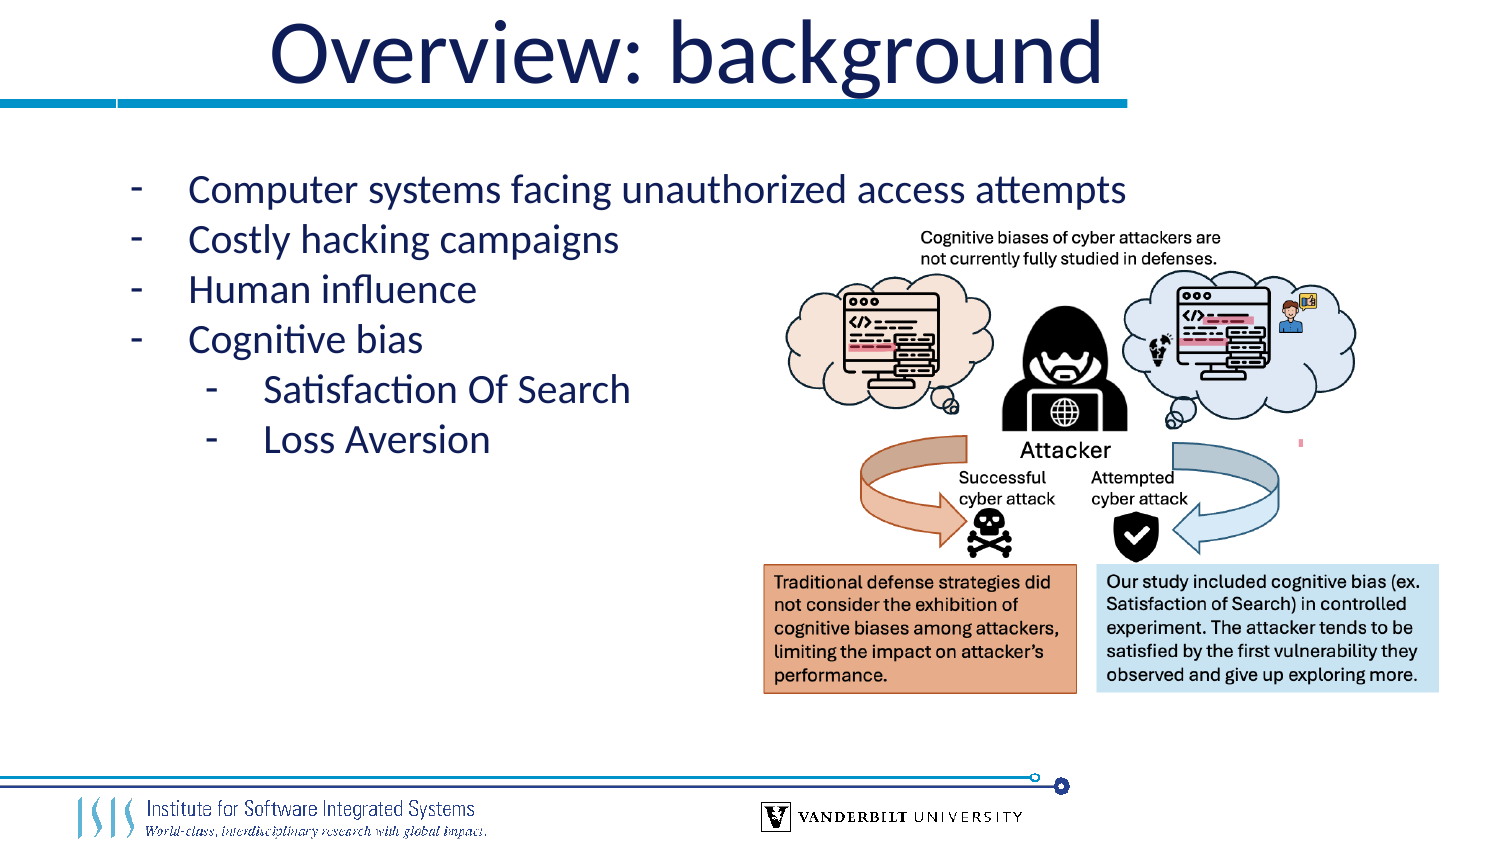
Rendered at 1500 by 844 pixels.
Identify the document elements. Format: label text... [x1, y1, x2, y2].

title Overview: background [56, 0, 1321, 94]
text_box [116, 83, 1381, 188]
list Computer systems facing unauthorized access attempts Costly hacking campaigns Human influence Cognitive bias Satisfaction Of Search Loss Aversion [98, 134, 1362, 621]
picture [0, 109, 1446, 839]
